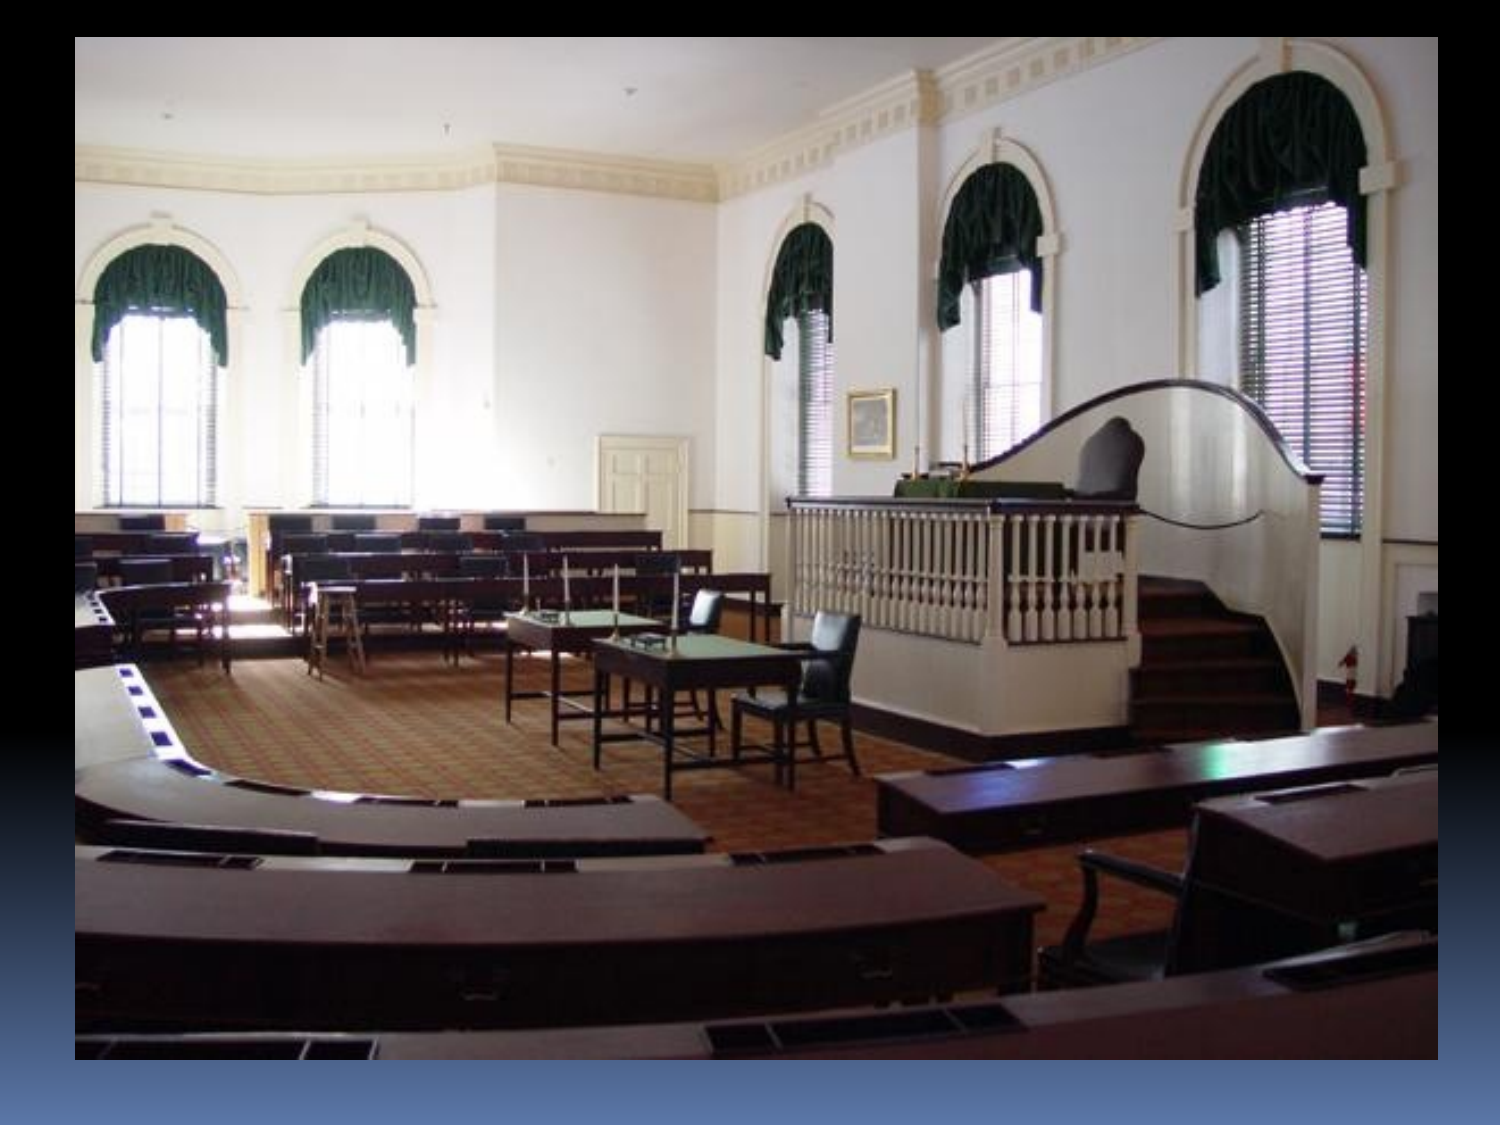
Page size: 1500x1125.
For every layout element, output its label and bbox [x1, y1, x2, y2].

picture [74, 36, 1438, 1060]
